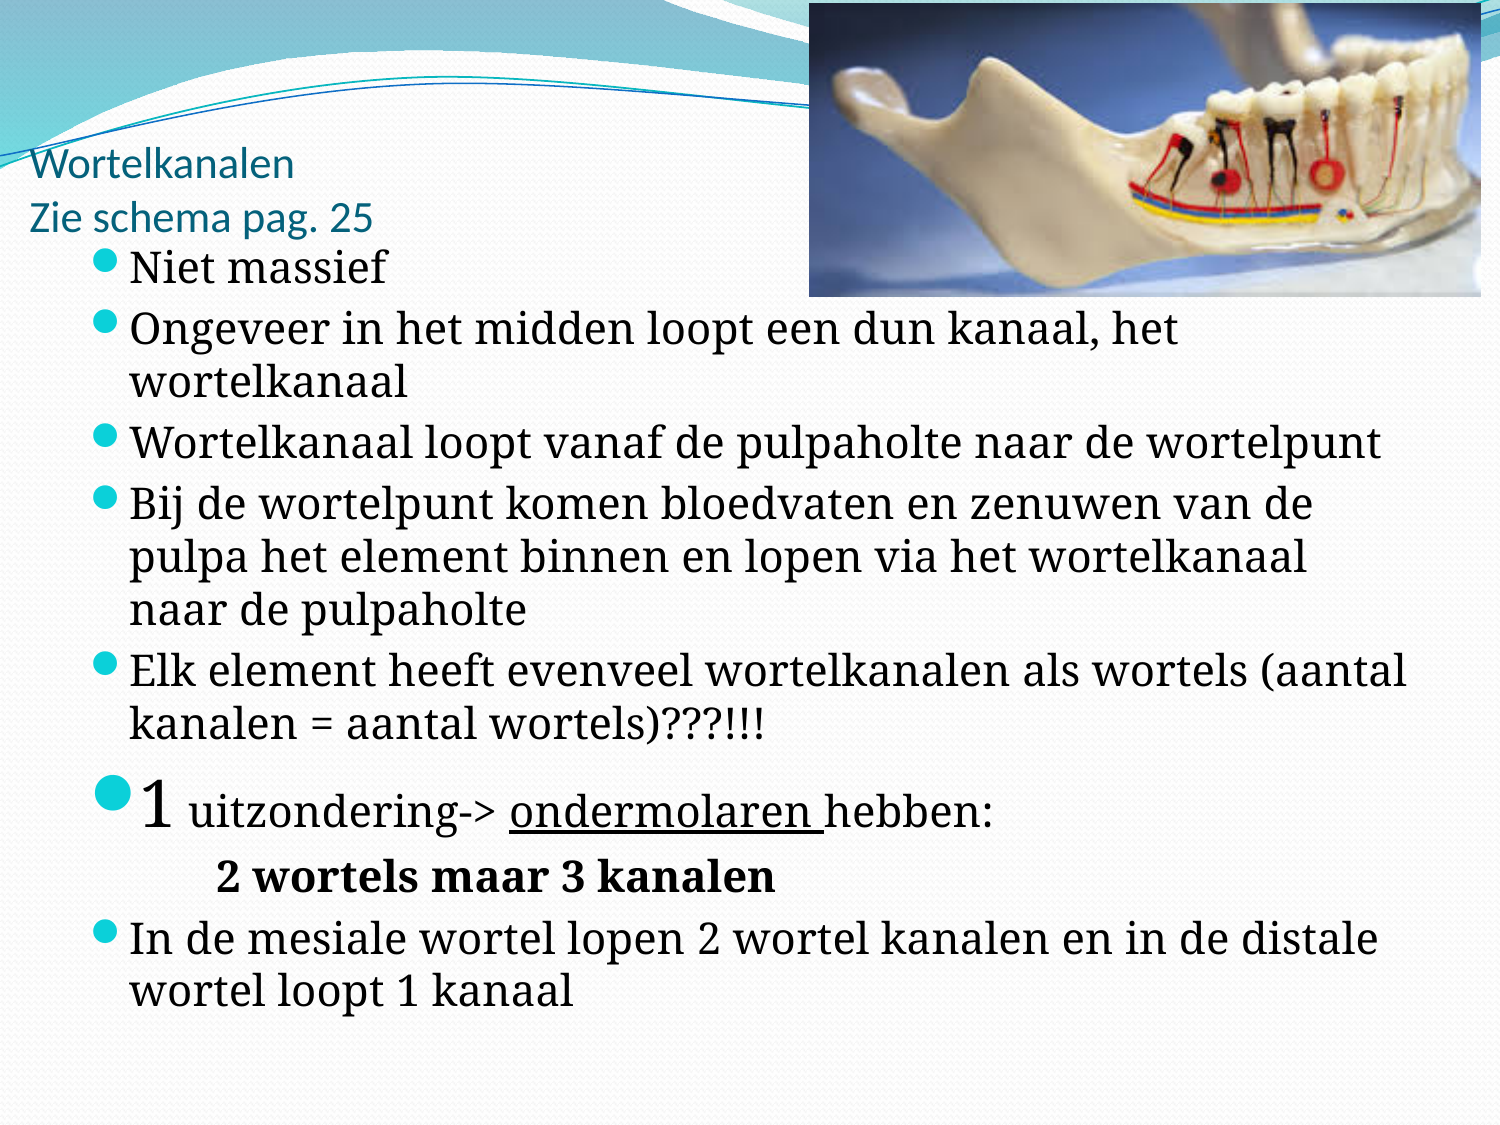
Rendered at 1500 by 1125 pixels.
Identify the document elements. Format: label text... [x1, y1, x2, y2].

title Wortelkanalen Zie schema pag. 25 [29, 125, 801, 242]
picture [808, 3, 1481, 297]
list Niet massief Ongeveer in het midden loopt een dun kanaal, het wortelkanaal Wortelkanaal loopt vanaf de pulpaholte naar de wortelpunt Bij de wortelpunt komen bloedvaten en zenuwen van de pulpa het element binnen en lopen via het wortelkanaal naar de pulpaholte Elk element heeft evenveel wortelkanalen als wortels (aantal kanalen = aantal wortels)???!!! 1 uitzondering-> ondermolaren hebben: 2 wortels maar 3 kanalen In de mesiale wortel lopen 2 wortel kanalen en in de distale wortel loopt 1 kanaal [75, 231, 1425, 1038]
